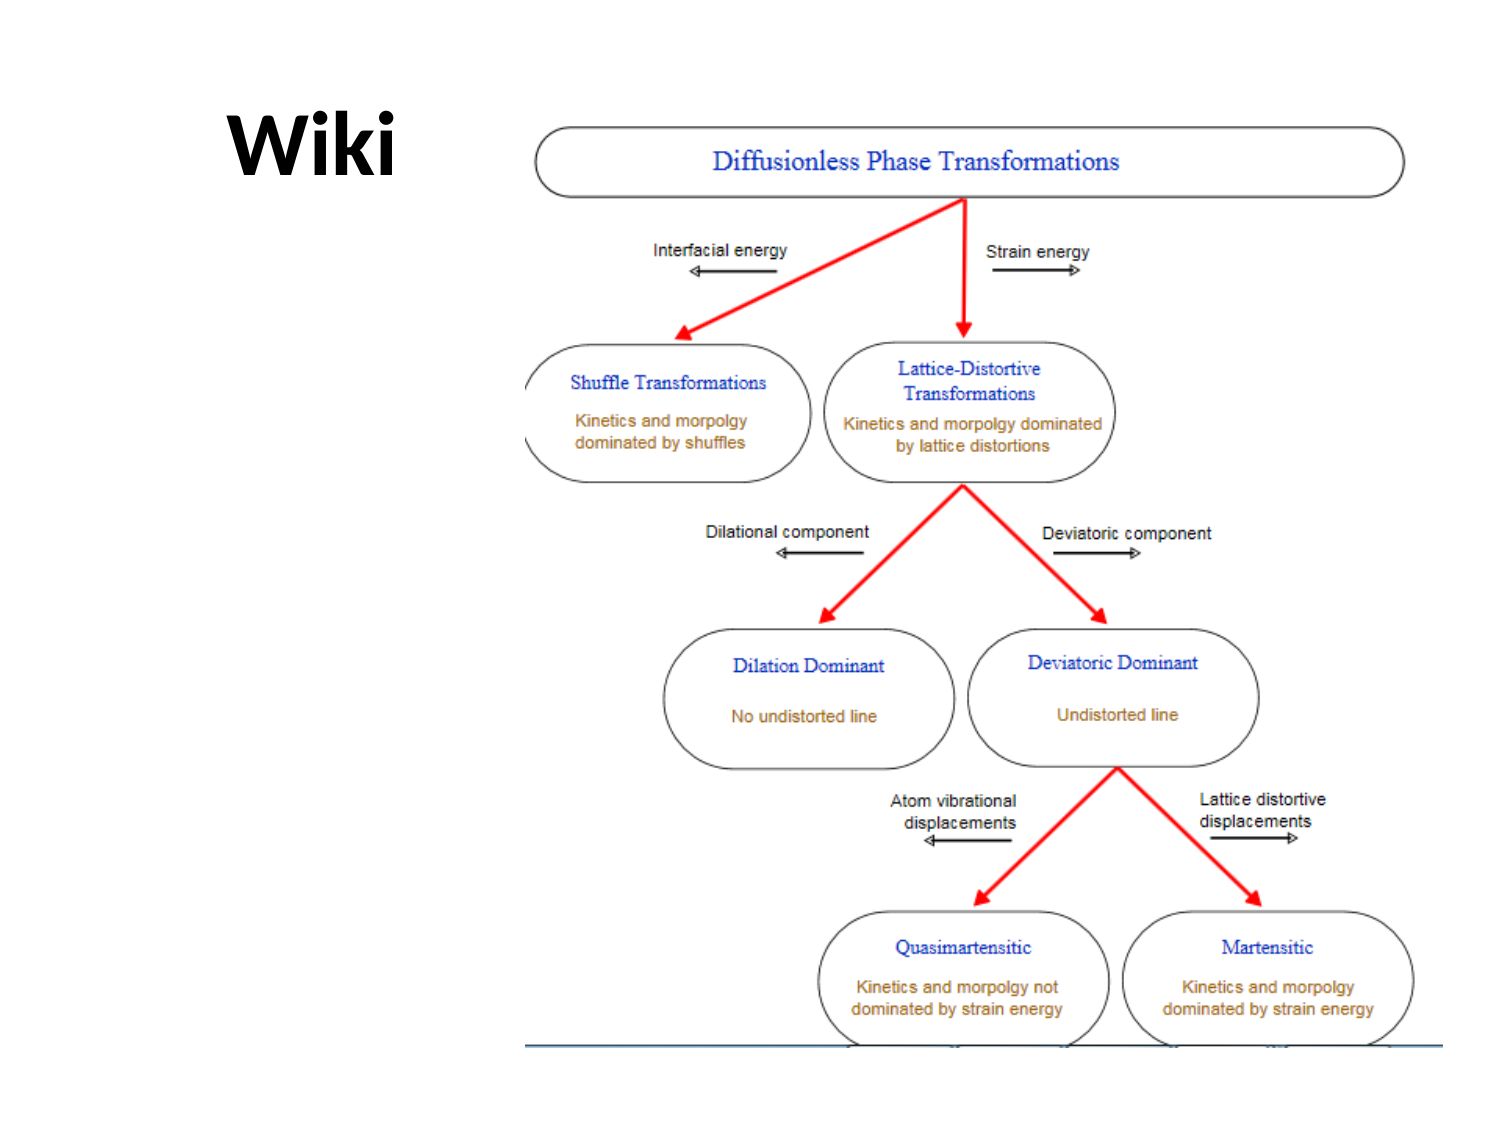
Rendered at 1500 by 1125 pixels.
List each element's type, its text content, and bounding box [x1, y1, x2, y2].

title Wiki [75, 45, 550, 233]
picture [525, 125, 1443, 1048]
